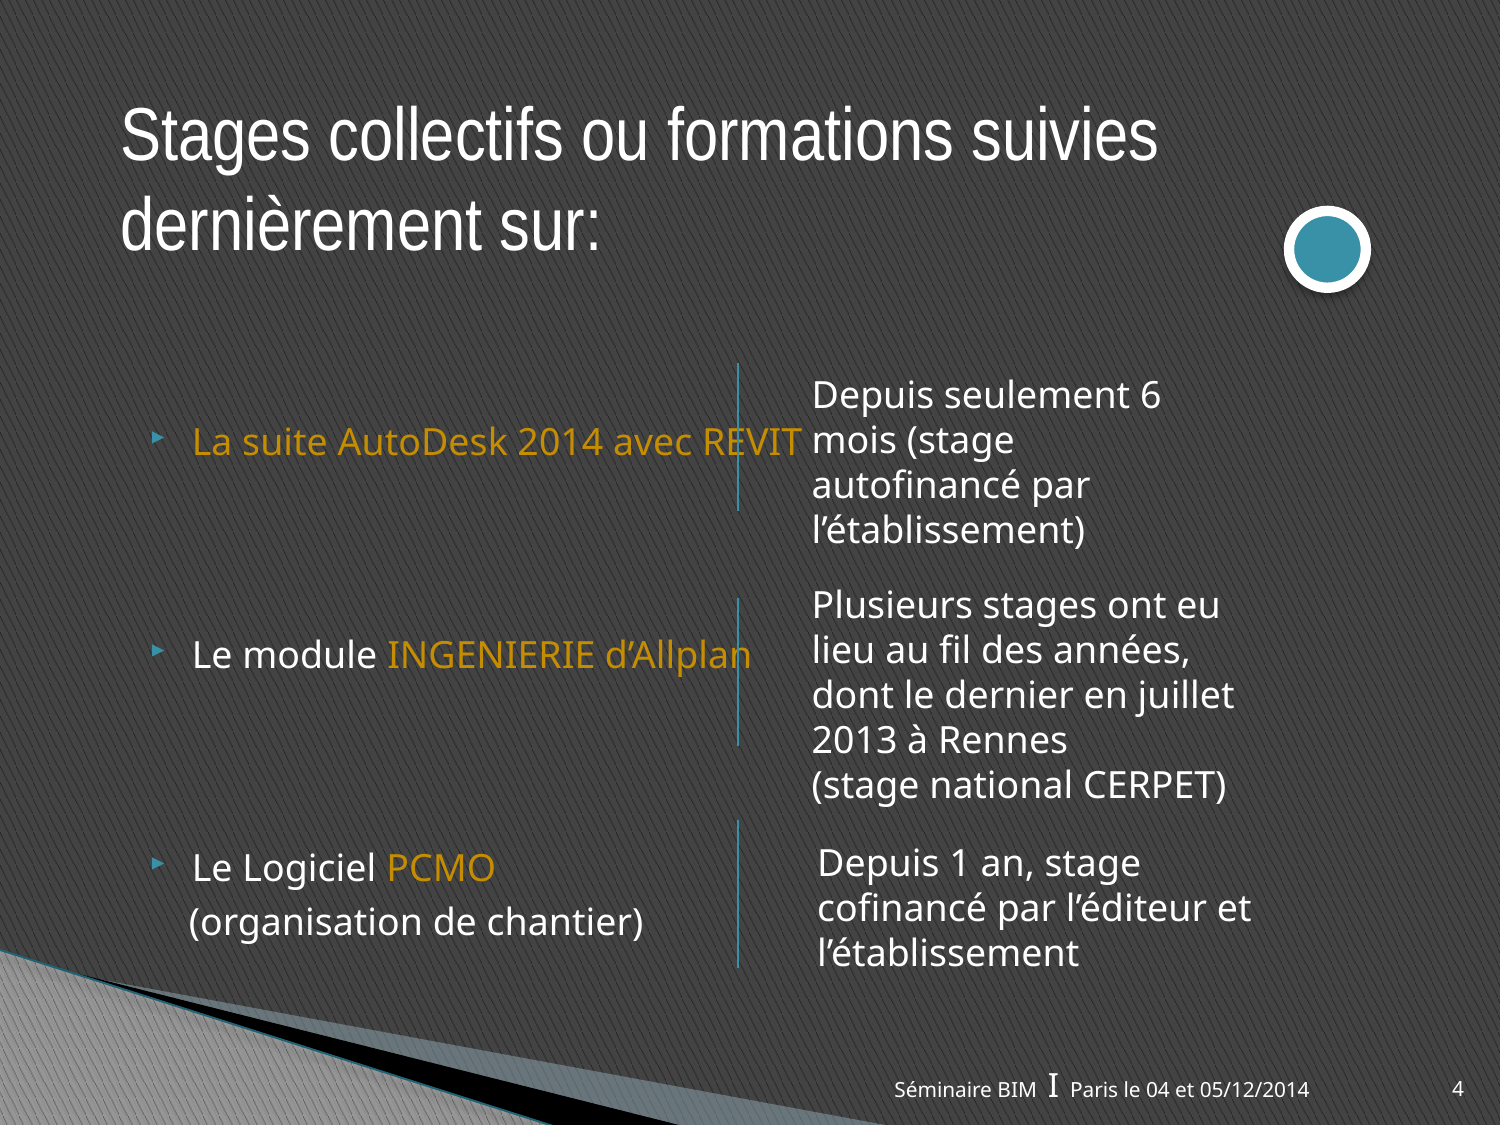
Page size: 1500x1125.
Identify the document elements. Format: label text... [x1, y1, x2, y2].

text_box Plusieurs stages ont eu lieu au fil des années, dont le dernier en juillet 2013 à Rennes (stage national CERPET) [796, 574, 1278, 814]
text_box Stages collectifs ou formations suivies dernièrement sur: [105, 82, 1456, 270]
text_box La suite AutoDesk 2014 avec REVIT Le module INGENIERIE d’Allplan Le Logiciel PCMO (organisation de chantier) [117, 410, 1468, 973]
text_box Depuis 1 an, stage cofinancé par l’éditeur et l’établissement [802, 831, 1283, 982]
slide_number 4 [1418, 1051, 1479, 1112]
text_box [1283, 205, 1372, 293]
text_box Depuis seulement 6 mois (stage autofinancé par l’établissement) [796, 363, 1231, 558]
footer Séminaire BIM I Paris le 04 et 05/12/2014 [718, 1051, 1325, 1112]
